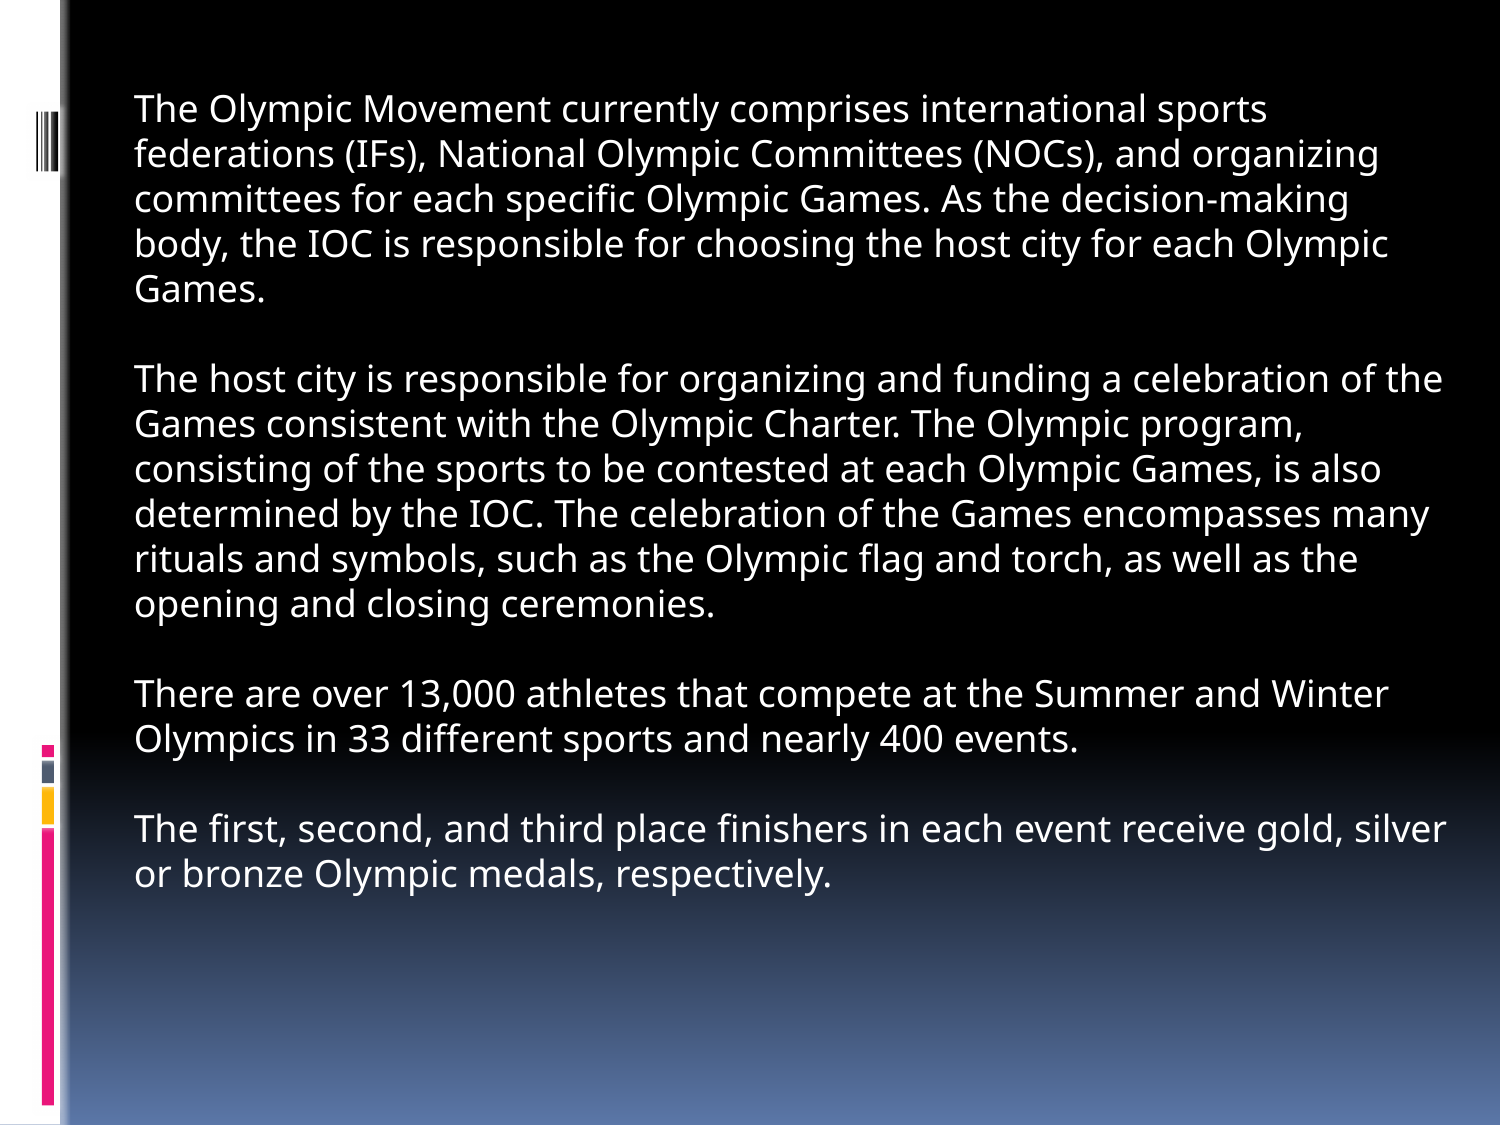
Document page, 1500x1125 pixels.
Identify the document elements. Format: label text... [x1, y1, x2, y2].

text_box The Olympic Movement currently comprises international sports federations (IFs), National Olympic Committees (NOCs), and organizing committees for each specific Olympic Games. As the decision-making body, the IOC is responsible for choosing the host city for each Olympic Games. The host city is responsible for organizing and funding a celebration of the Games consistent with the Olympic Charter. The Olympic program, consisting of the sports to be contested at each Olympic Games, is also determined by the IOC. The celebration of the Games encompasses many rituals and symbols, such as the Olympic flag and torch, as well as the opening and closing ceremonies. There are over 13,000 athletes that compete at the Summer and Winter Olympics in 33 different sports and nearly 400 events. The first, second, and third place finishers in each event receive gold, silver or bronze Olympic medals, respectively. [118, 77, 1469, 903]
